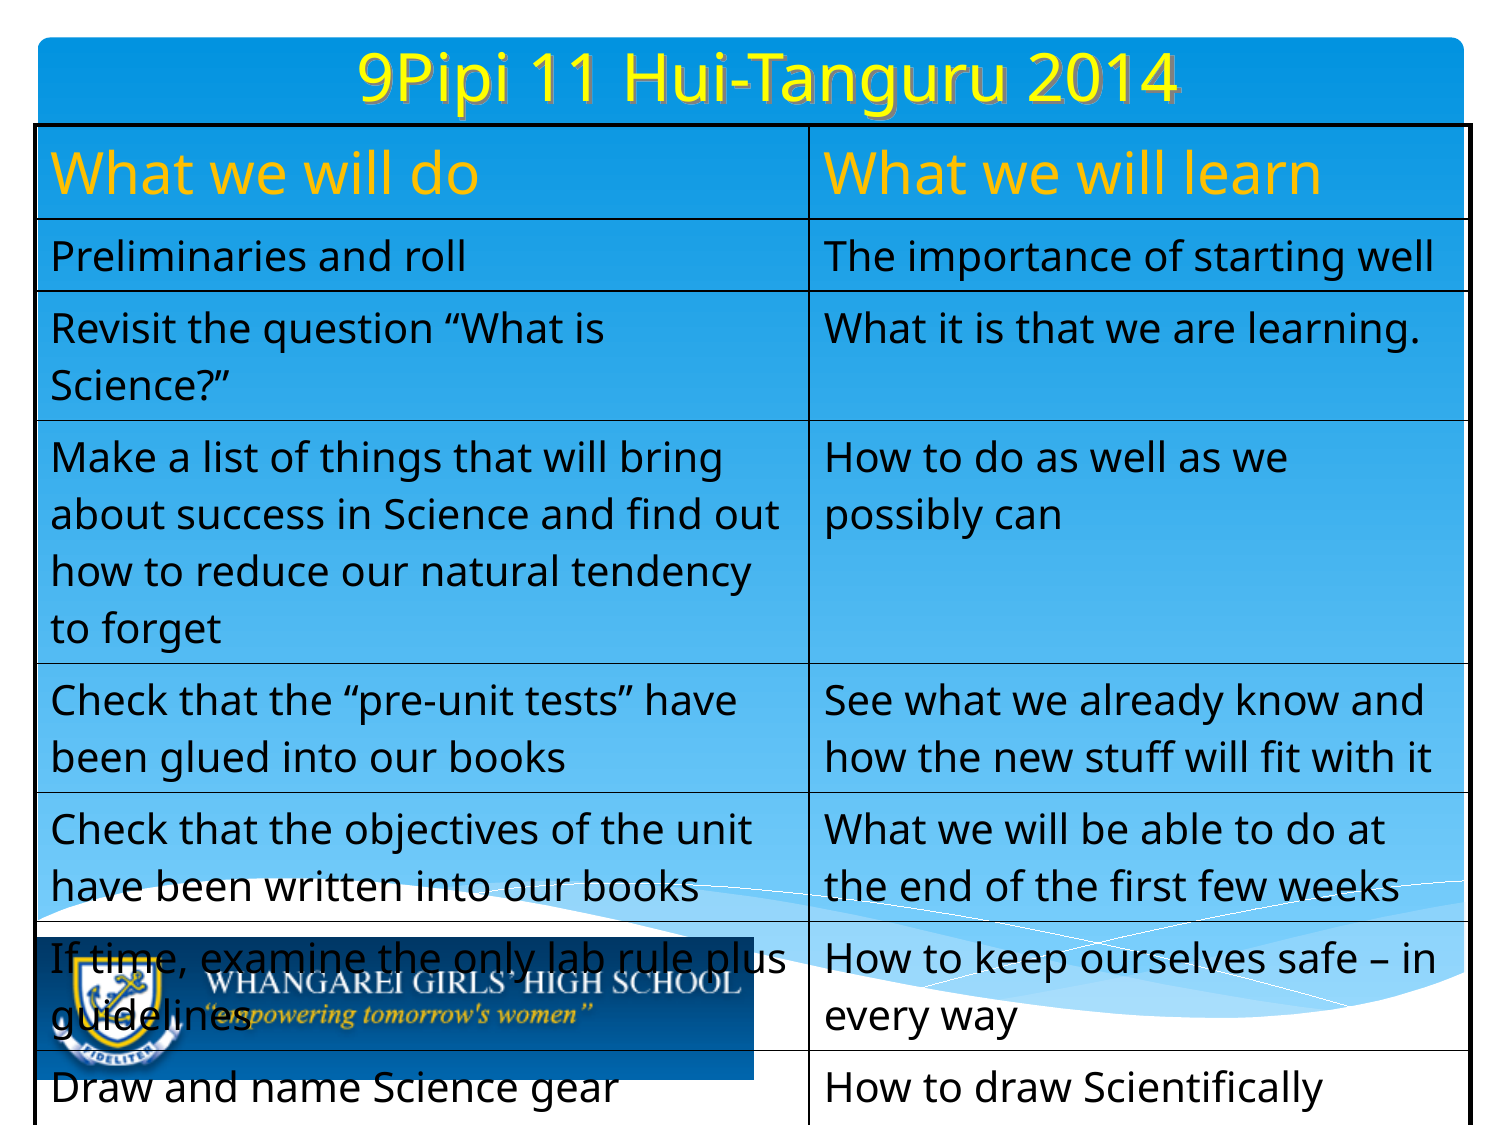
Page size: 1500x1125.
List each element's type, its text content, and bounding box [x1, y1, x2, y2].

table_cell Revisit the question “What is Science?” [37, 292, 808, 420]
table_cell The importance of starting well [810, 220, 1468, 290]
table_cell Check that the “pre-unit tests” have been glued into our books [37, 664, 808, 792]
table_cell How to do as well as we possibly can [810, 421, 1468, 663]
table_cell How to keep ourselves safe – in every way [810, 922, 1468, 1050]
table_cell Check that the objectives of the unit have been written into our books [37, 793, 808, 921]
table_header What we will do [37, 127, 808, 218]
table_cell Make a list of things that will bring about success in Science and find out how to reduce our natural tendency to forget [37, 421, 808, 663]
table_cell If time, examine the only lab rule plus guidelines [37, 922, 808, 1050]
text_box 9Pipi 11 Hui-Tanguru 2014 [162, 24, 1375, 123]
table_cell Draw and name Science gear [37, 1051, 808, 1125]
table_cell How to draw Scientifically What are the names of the gear What the gear does and how to use it. [810, 1051, 1468, 1125]
table_cell See what we already know and how the new stuff will fit with it [810, 664, 1468, 792]
table_cell What it is that we are learning. [810, 292, 1468, 420]
table_cell Preliminaries and roll [37, 220, 808, 290]
picture [37, 937, 754, 1080]
table_header What we will learn [810, 127, 1468, 218]
table_cell What we will be able to do at the end of the first few weeks [810, 793, 1468, 921]
